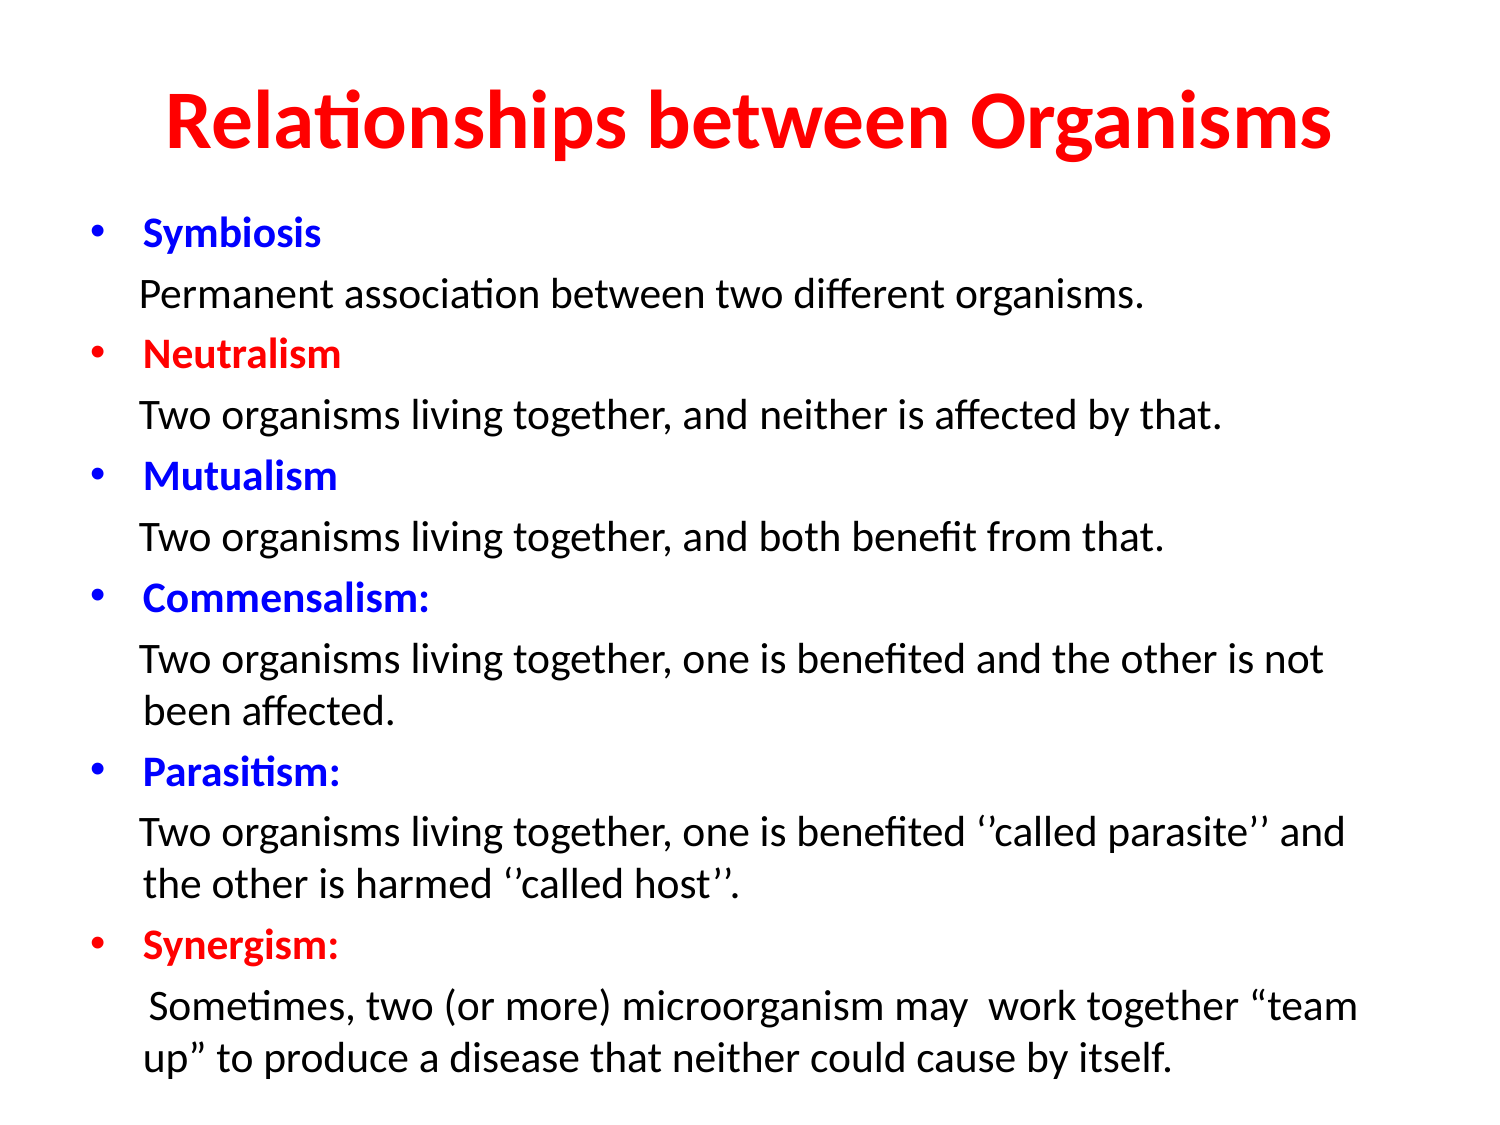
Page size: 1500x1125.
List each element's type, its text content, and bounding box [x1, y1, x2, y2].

title Relationships between Organisms [75, 45, 1425, 185]
list Symbiosis Permanent association between two different organisms. Neutralism Two organisms living together, and neither is affected by that. Mutualism Two organisms living together, and both benefit from that. Commensalism: Two organisms living together, one is benefited and the other is not been affected. Parasitism: Two organisms living together, one is benefited ‘’called parasite’’ and the other is harmed ‘’called host’’. Synergism: Sometimes, two (or more) microorganism may work together “team up” to produce a disease that neither could cause by itself. [75, 196, 1425, 1094]
